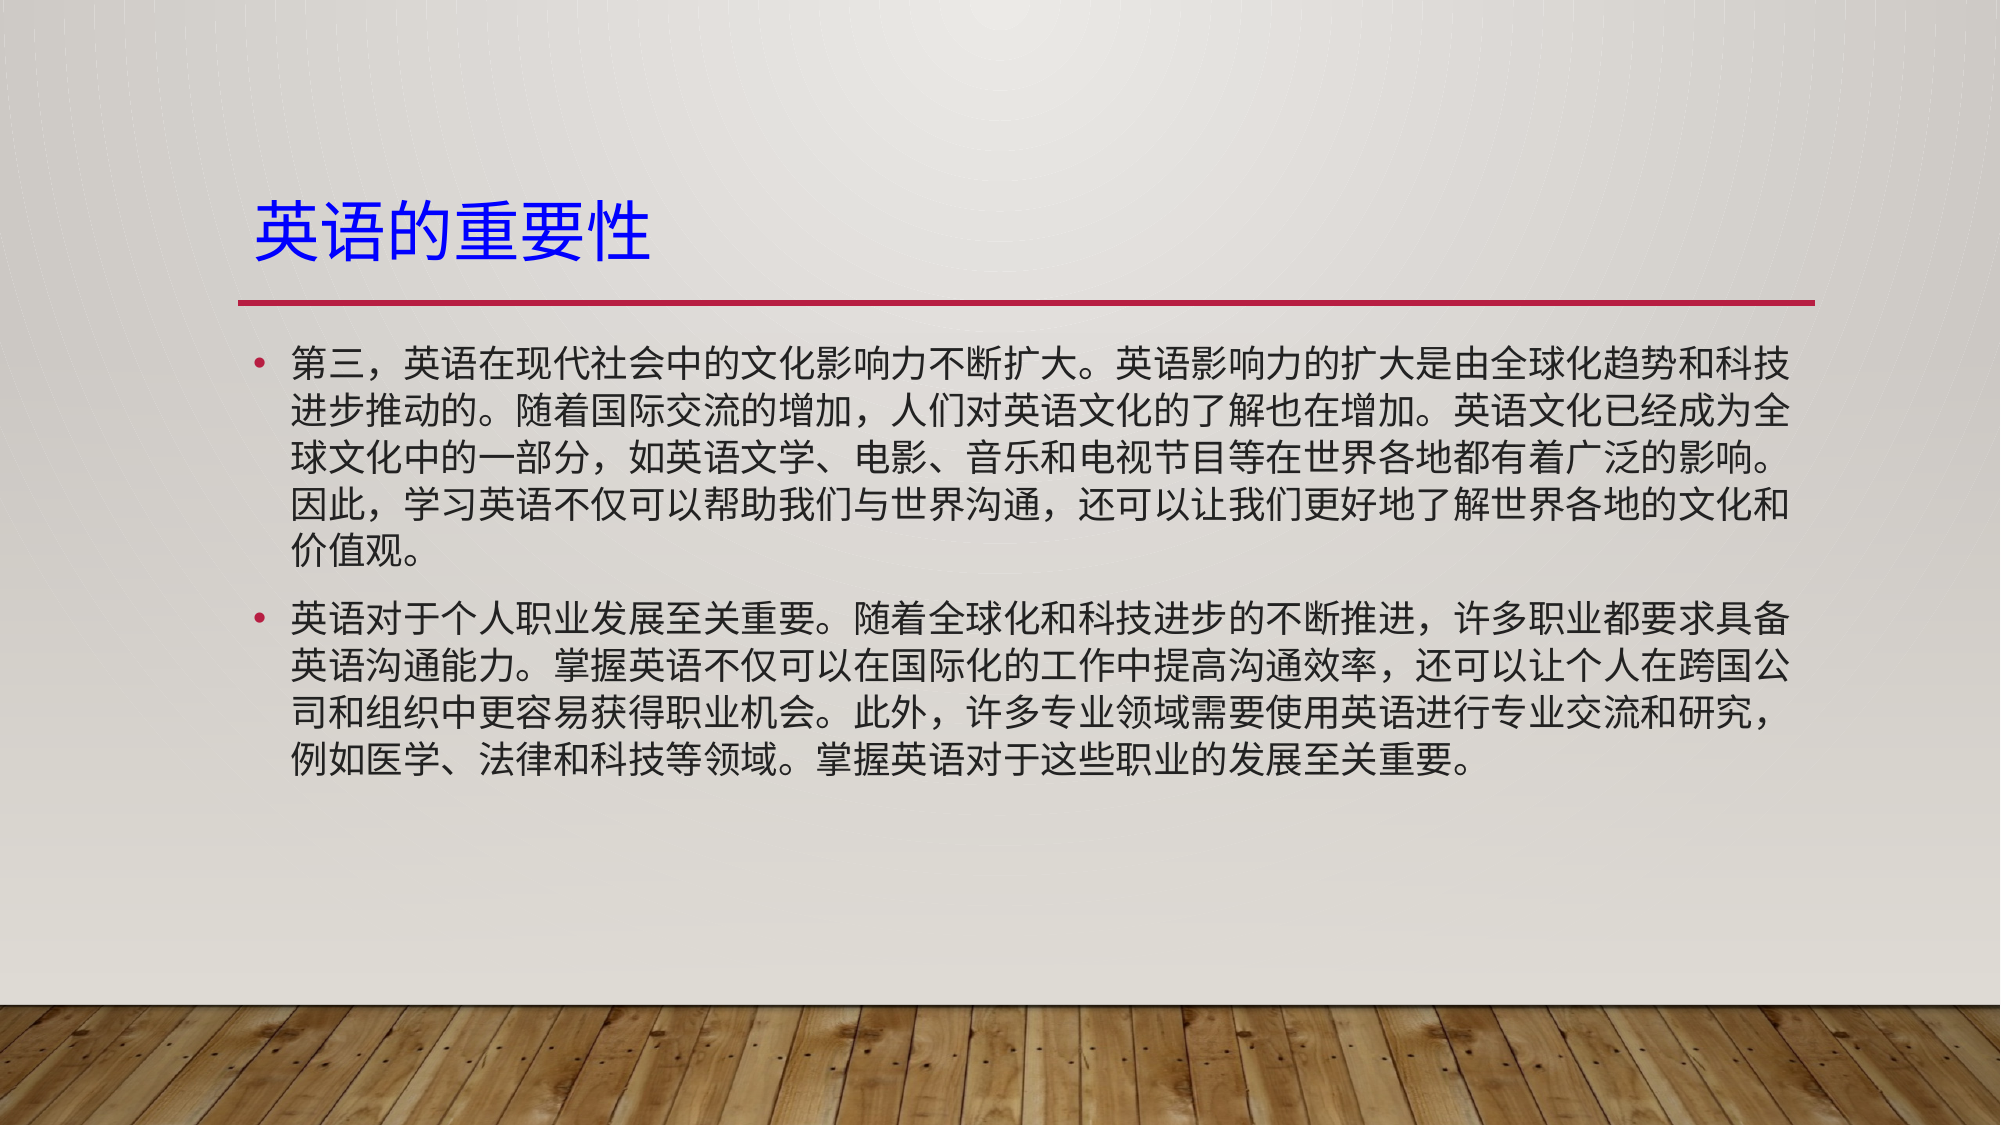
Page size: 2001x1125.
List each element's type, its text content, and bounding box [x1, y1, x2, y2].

title 英语的重要性 [238, 191, 1814, 364]
picture [0, 1005, 2000, 1125]
list 第三，英语在现代社会中的文化影响力不断扩大。英语影响力的扩大是由全球化趋势和科技进步推动的。随着国际交流的增加，人们对英语文化的了解也在增加。英语文化已经成为全球文化中的一部分，如英语文学、电影、音乐和电视节目等在世界各地都有着广泛的影响。因此，学习英语不仅可以帮助我们与世界沟通，还可以让我们更好地了解世界各地的文化和价值观。 英语对于个人职业发展至关重要。随着全球化和科技进步的不断推进，许多职业都要求具备英语沟通能力。掌握英语不仅可以在国际化的工作中提高沟通效率，还可以让个人在跨国公司和组织中更容易获得职业机会。此外，许多专业领域需要使用英语进行专业交流和研究，例如医学、法律和科技等领域。掌握英语对于这些职业的发展至关重要。 [238, 364, 1814, 897]
